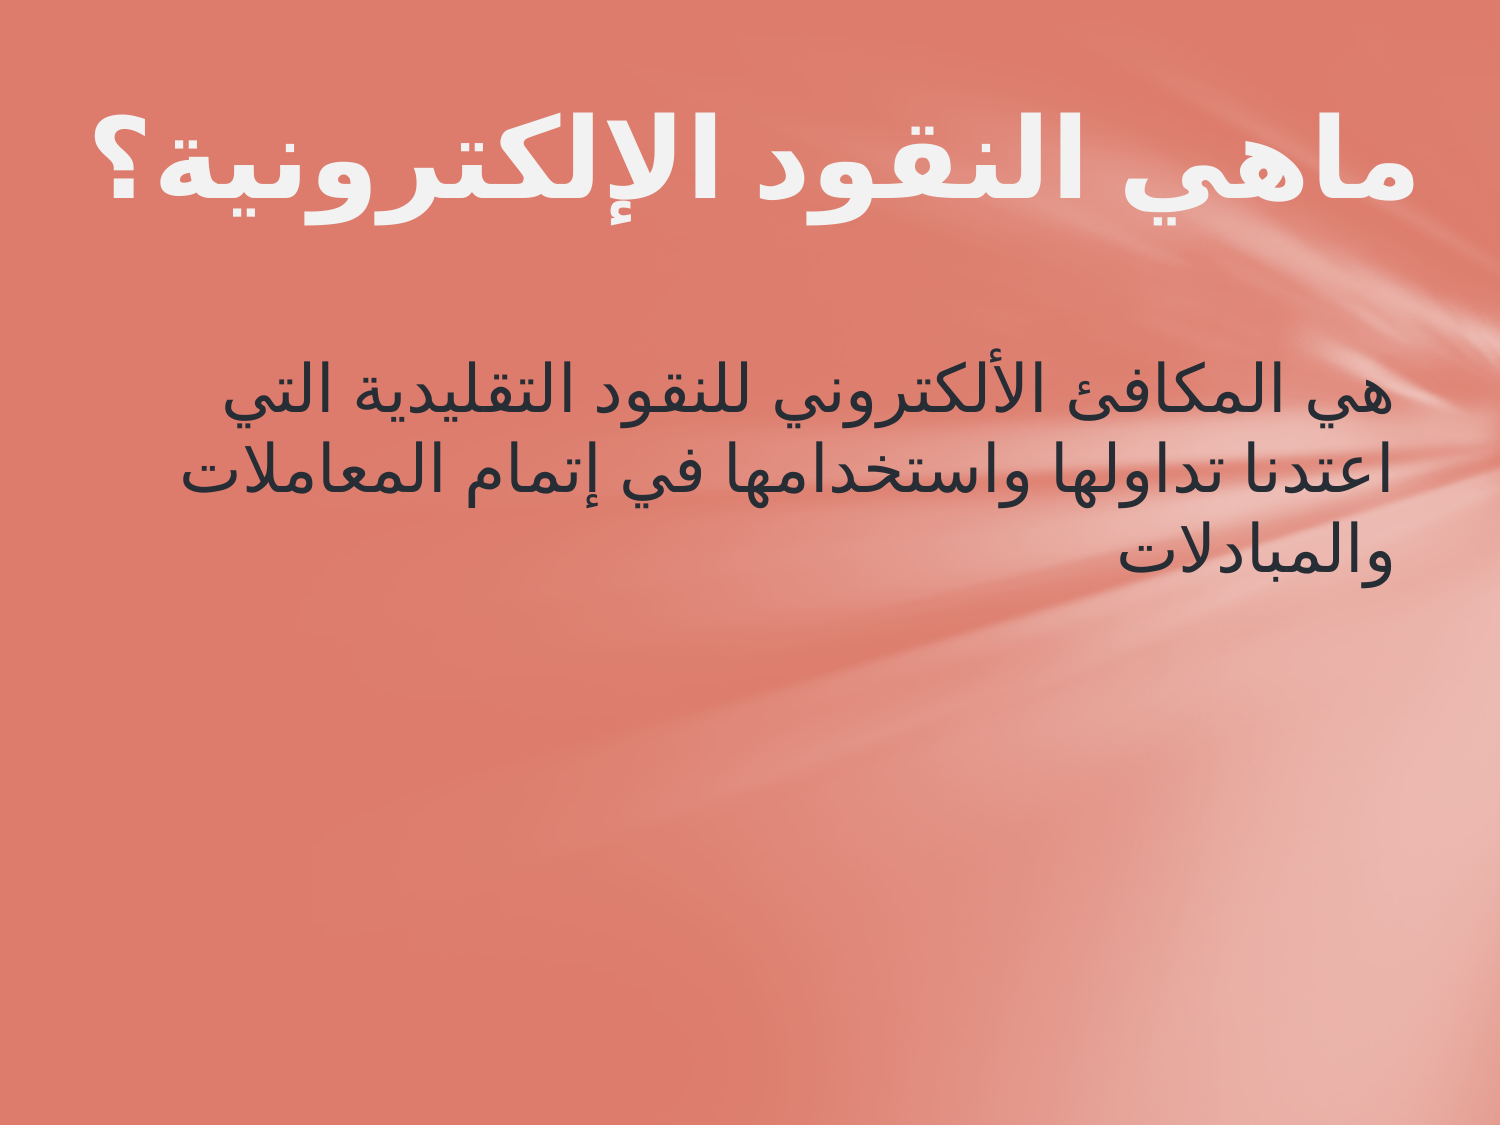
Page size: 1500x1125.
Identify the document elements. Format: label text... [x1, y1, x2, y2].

text_box هي المكافئ الألكتروني للنقود التقليدية التي اعتدنا تداولها واستخدامها في إتمام المعاملات والمبادلات [100, 338, 1412, 593]
text_box ماهي النقود الإلكترونية؟ [72, 78, 1439, 229]
